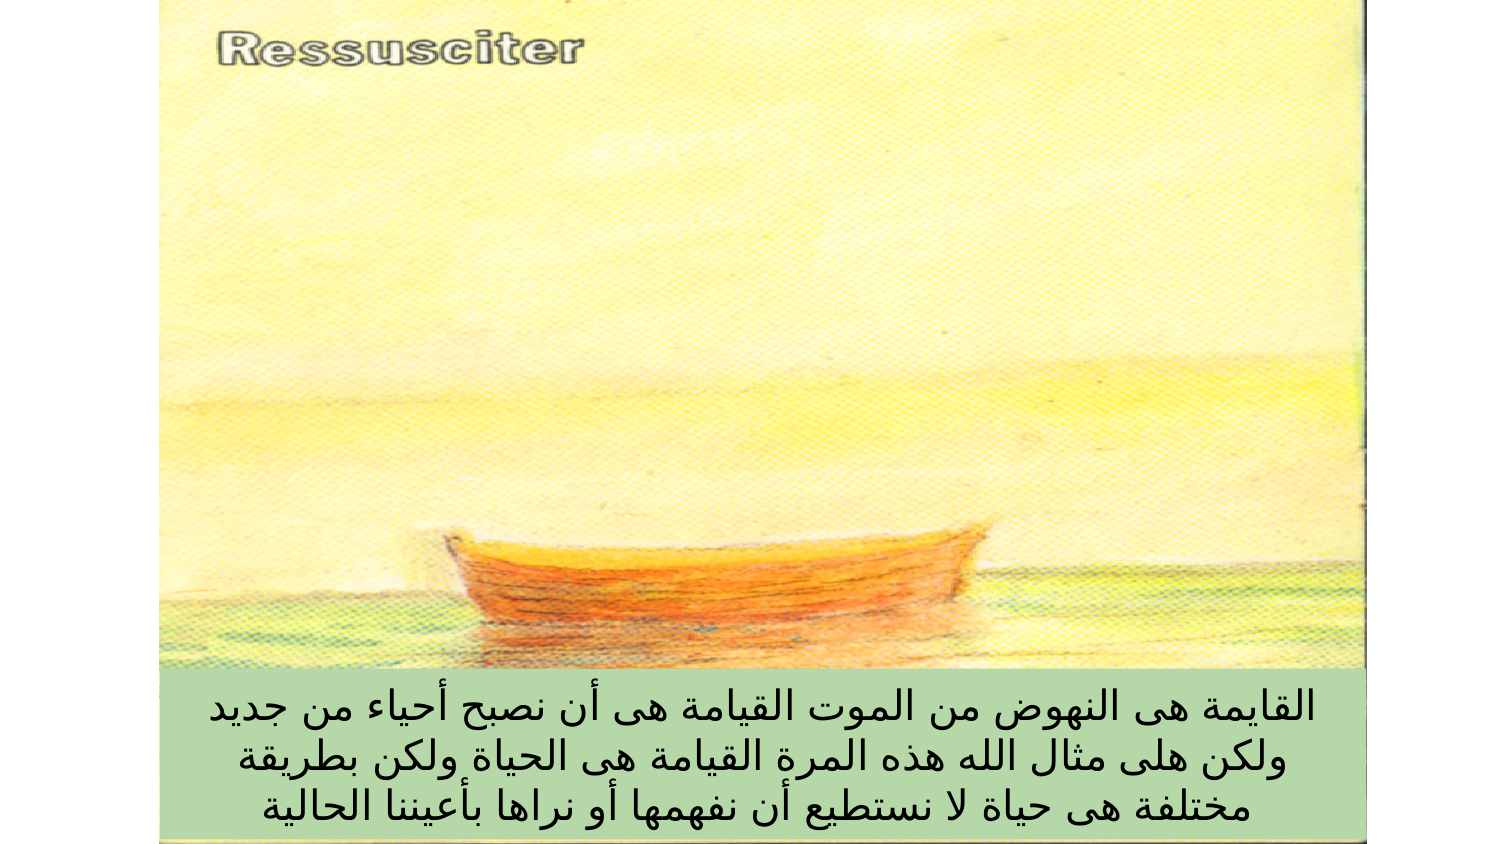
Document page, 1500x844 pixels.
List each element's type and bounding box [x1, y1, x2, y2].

picture [159, 0, 1367, 844]
